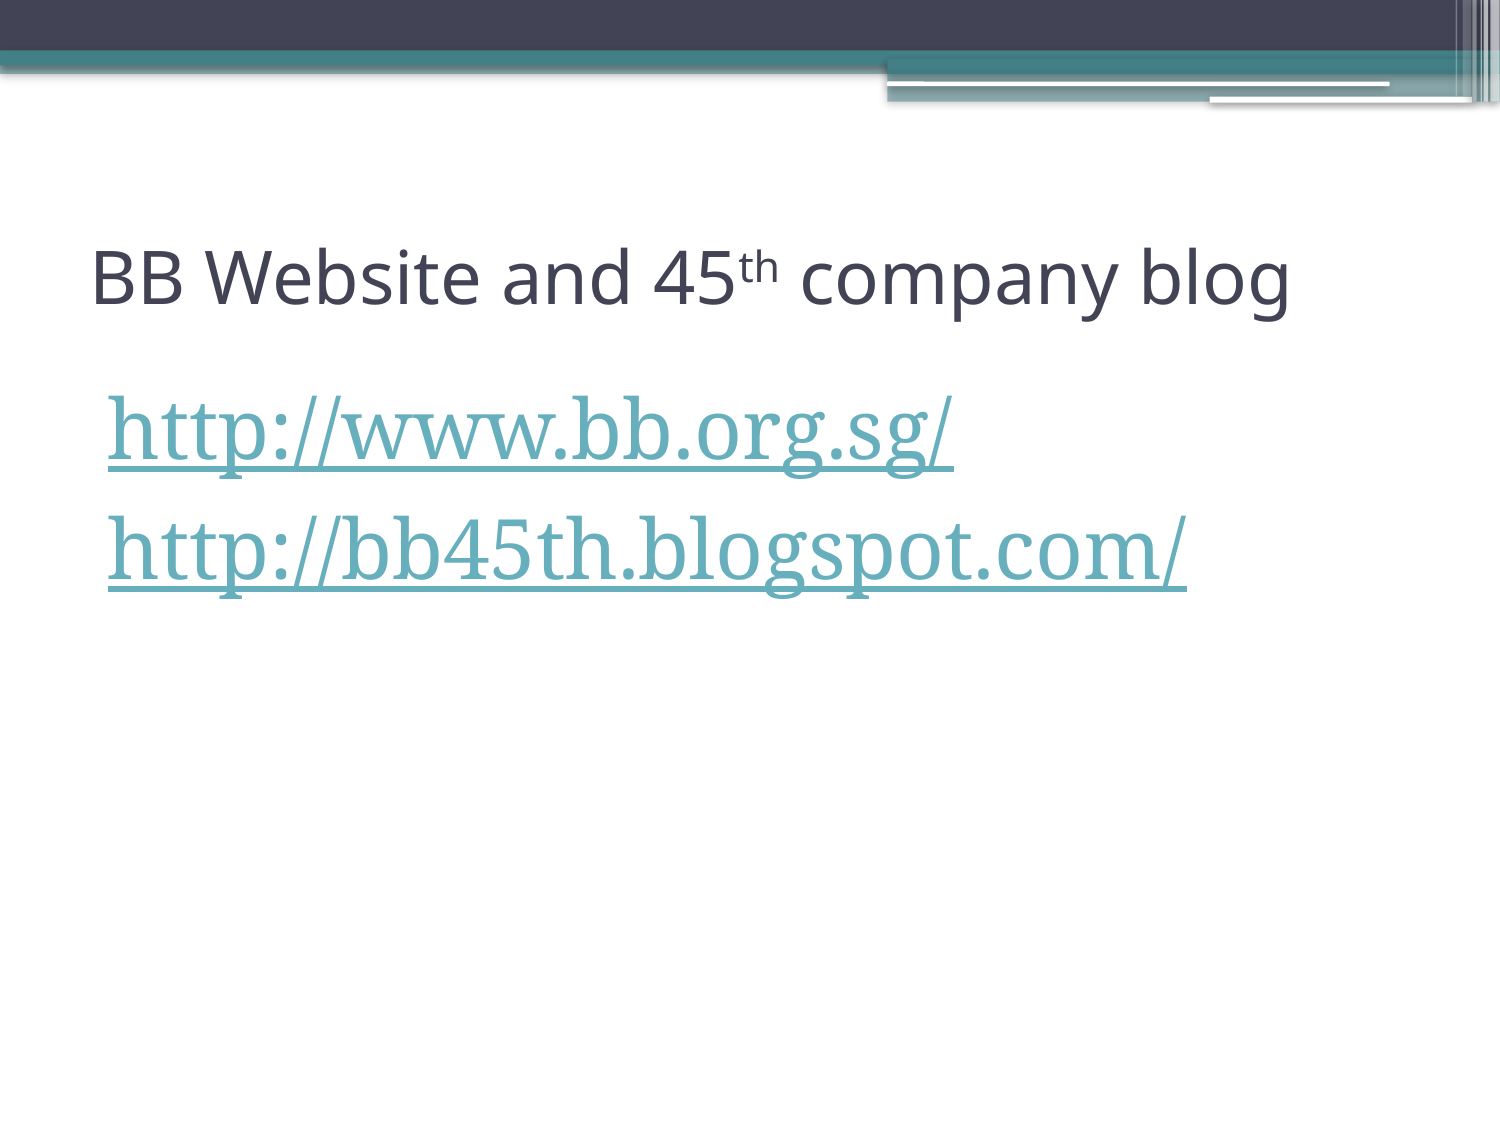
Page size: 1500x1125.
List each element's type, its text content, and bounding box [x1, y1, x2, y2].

list http://www.bb.org.sg/ http://bb45th.blogspot.com/ [75, 368, 1425, 1079]
title BB Website and 45th company blog [75, 187, 1425, 363]
